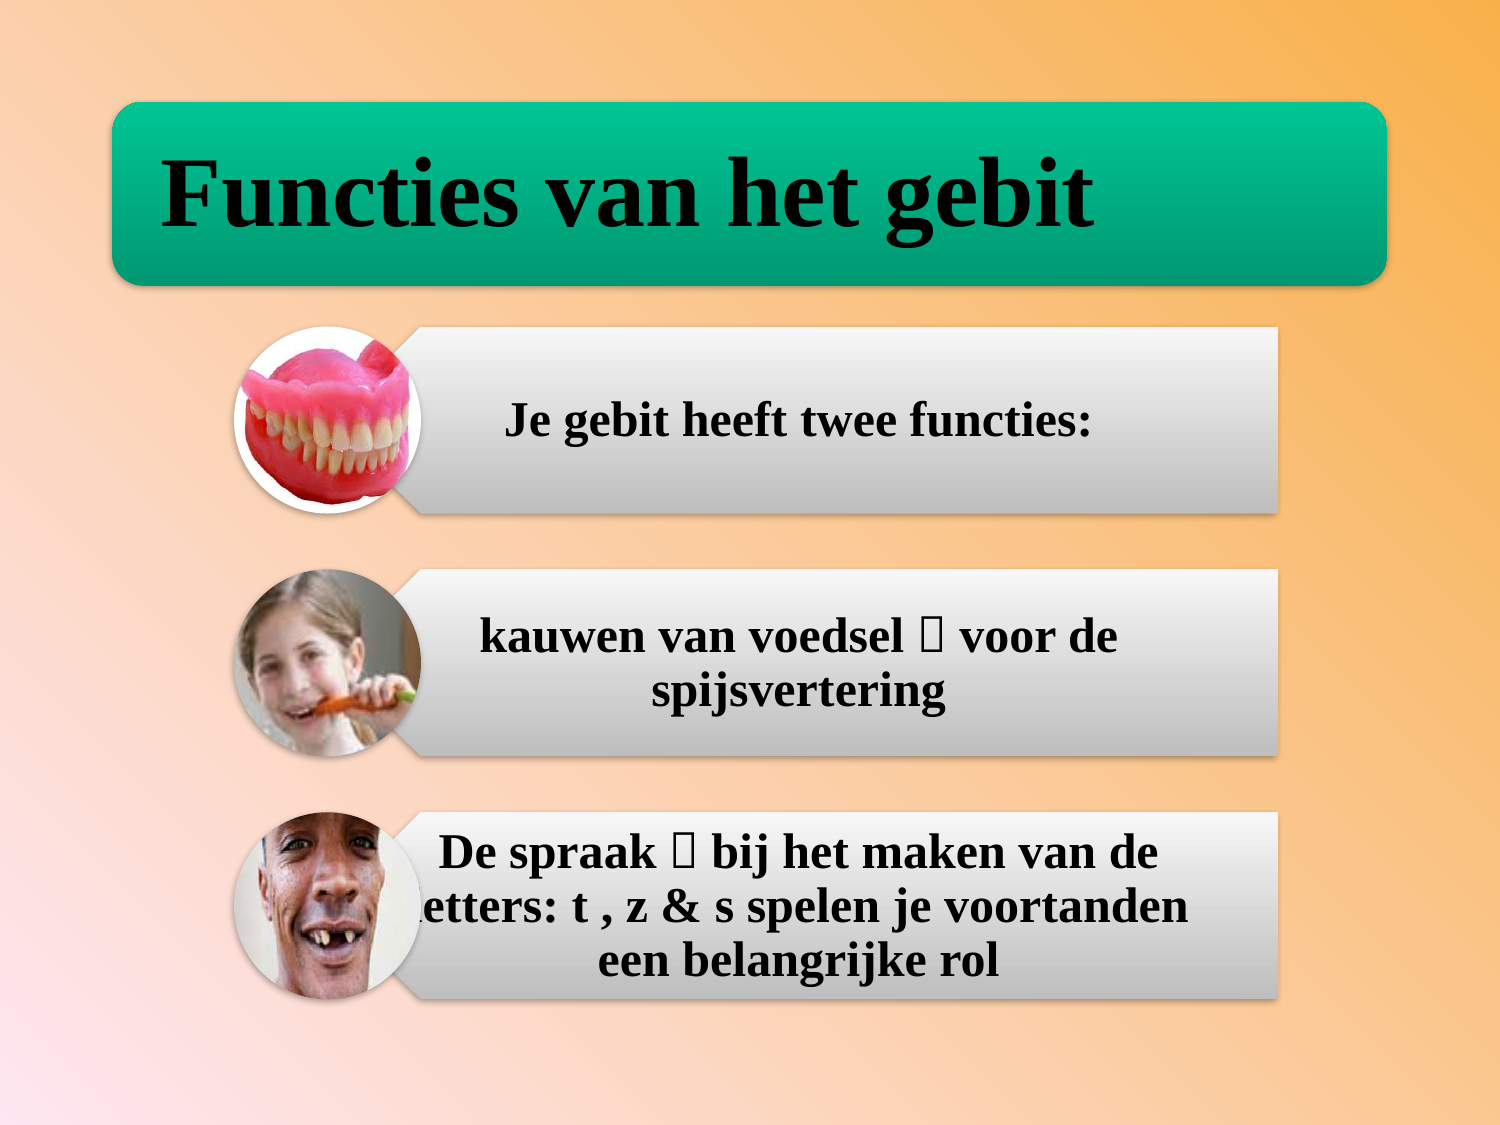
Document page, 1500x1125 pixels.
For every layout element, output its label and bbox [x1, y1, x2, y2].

text_box [41, 325, 1471, 1000]
text_box [112, 99, 1388, 288]
